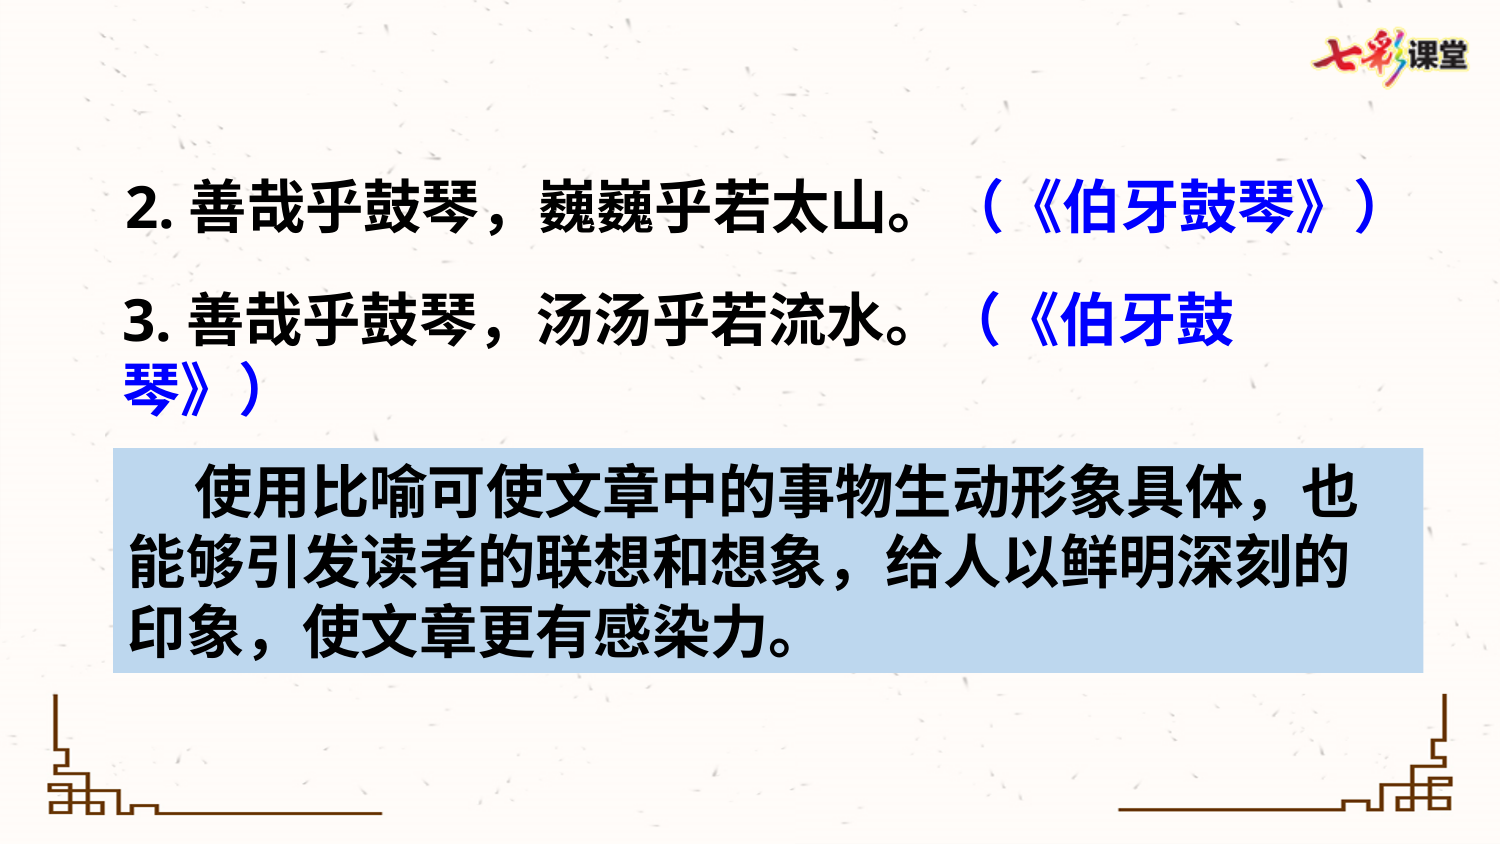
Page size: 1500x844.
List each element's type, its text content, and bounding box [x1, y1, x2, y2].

picture [0, 0, 1500, 844]
text_box 3.善哉乎鼓琴，汤汤乎若流水。（《伯牙鼓琴》） [107, 275, 1396, 431]
text_box 2.善哉乎鼓琴，巍巍乎若太山。（《伯牙鼓琴》） [110, 148, 1428, 248]
text_box 使用比喻可使文章中的事物生动形象具体，也能够引发读者的联想和想象，给人以鲜明深刻的印象，使文章更有感染力。 [113, 448, 1424, 673]
